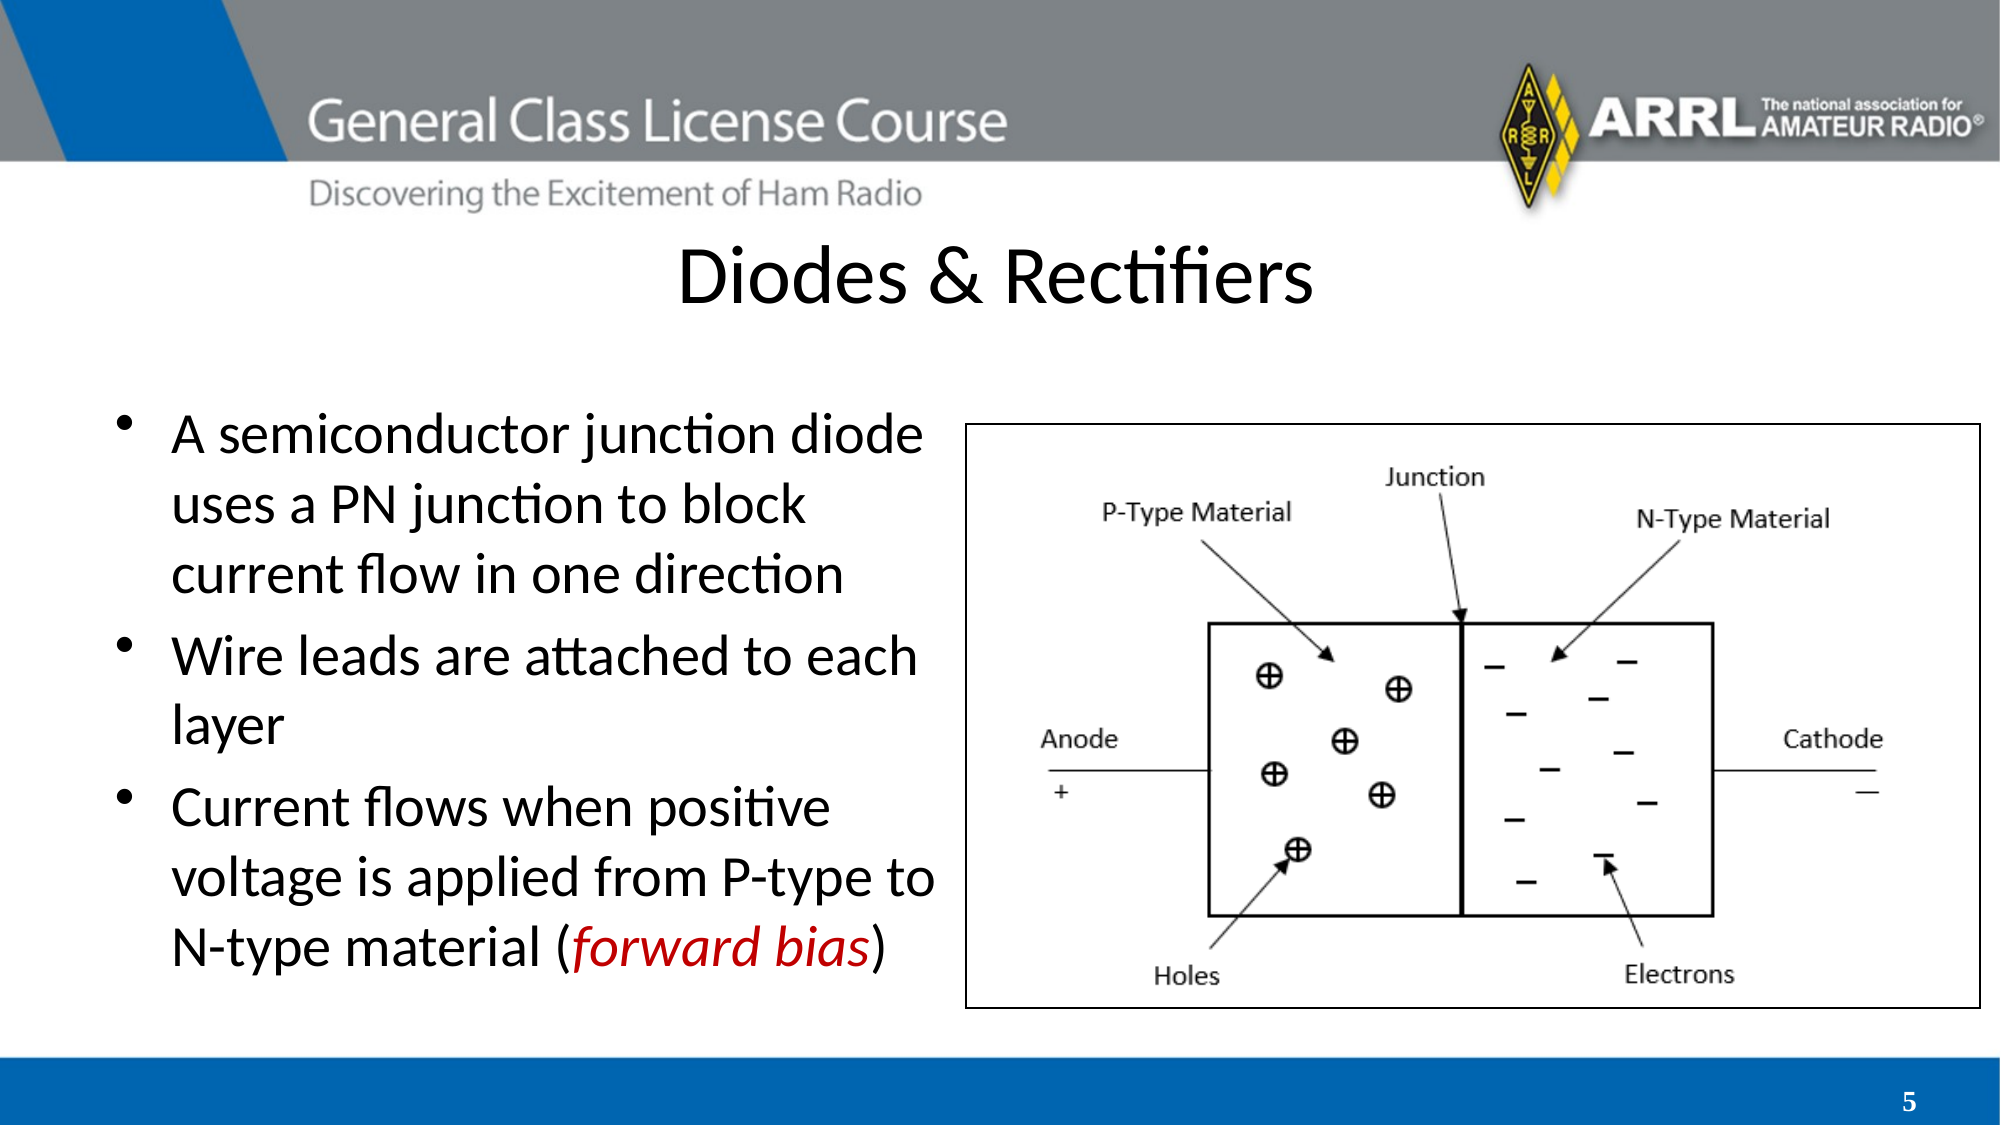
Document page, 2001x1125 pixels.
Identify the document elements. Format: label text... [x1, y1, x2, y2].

picture [0, 0, 2001, 1125]
title Diodes & Rectifiers [96, 212, 1897, 356]
list A semiconductor junction diode uses a PN junction to block current flow in one direction Wire leads are attached to each layer Current flows when positive voltage is applied from P-type to N-type material (forward bias) [99, 387, 963, 970]
